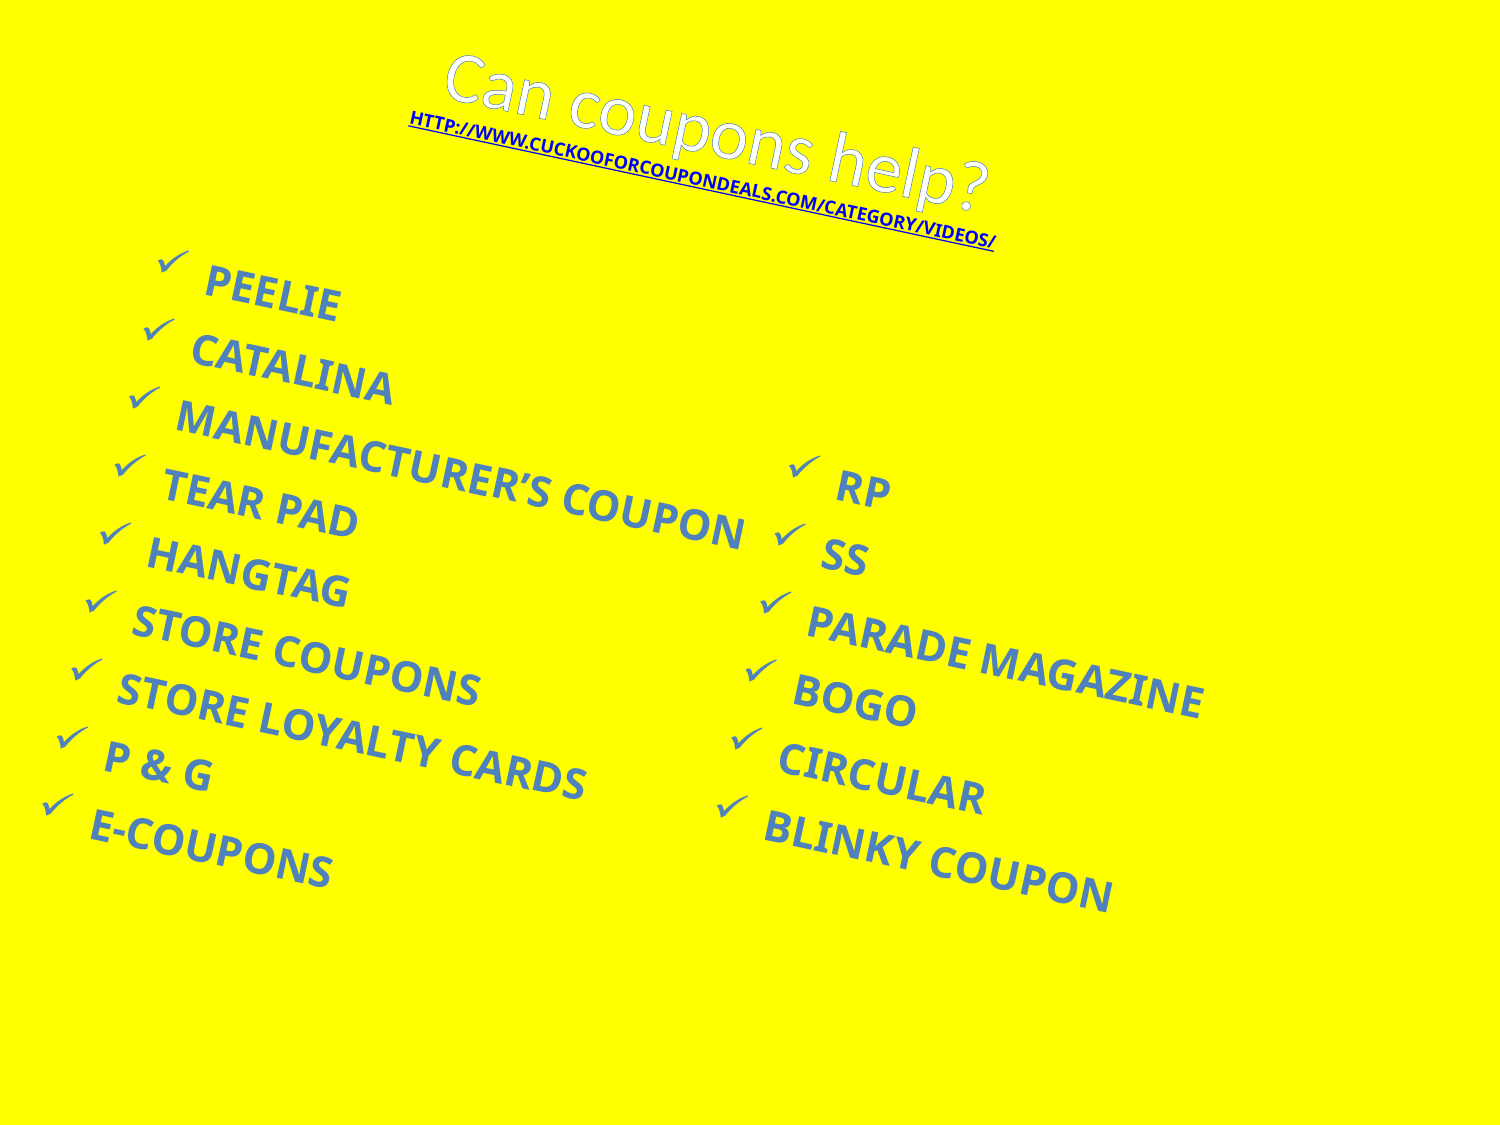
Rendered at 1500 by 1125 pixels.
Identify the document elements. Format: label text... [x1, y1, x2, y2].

title Can coupons help? http://www.cuckooforcoupondeals.com/category/videos/ [0, 0, 1426, 437]
list Peelie Catalina Manufacturer’s coupon Tear pad Hangtag Store coupons Store Loyalty Cards P & G E-coupons RP SS Parade Magazine BoGo Circular Blinky coupon [1, 221, 1469, 1125]
